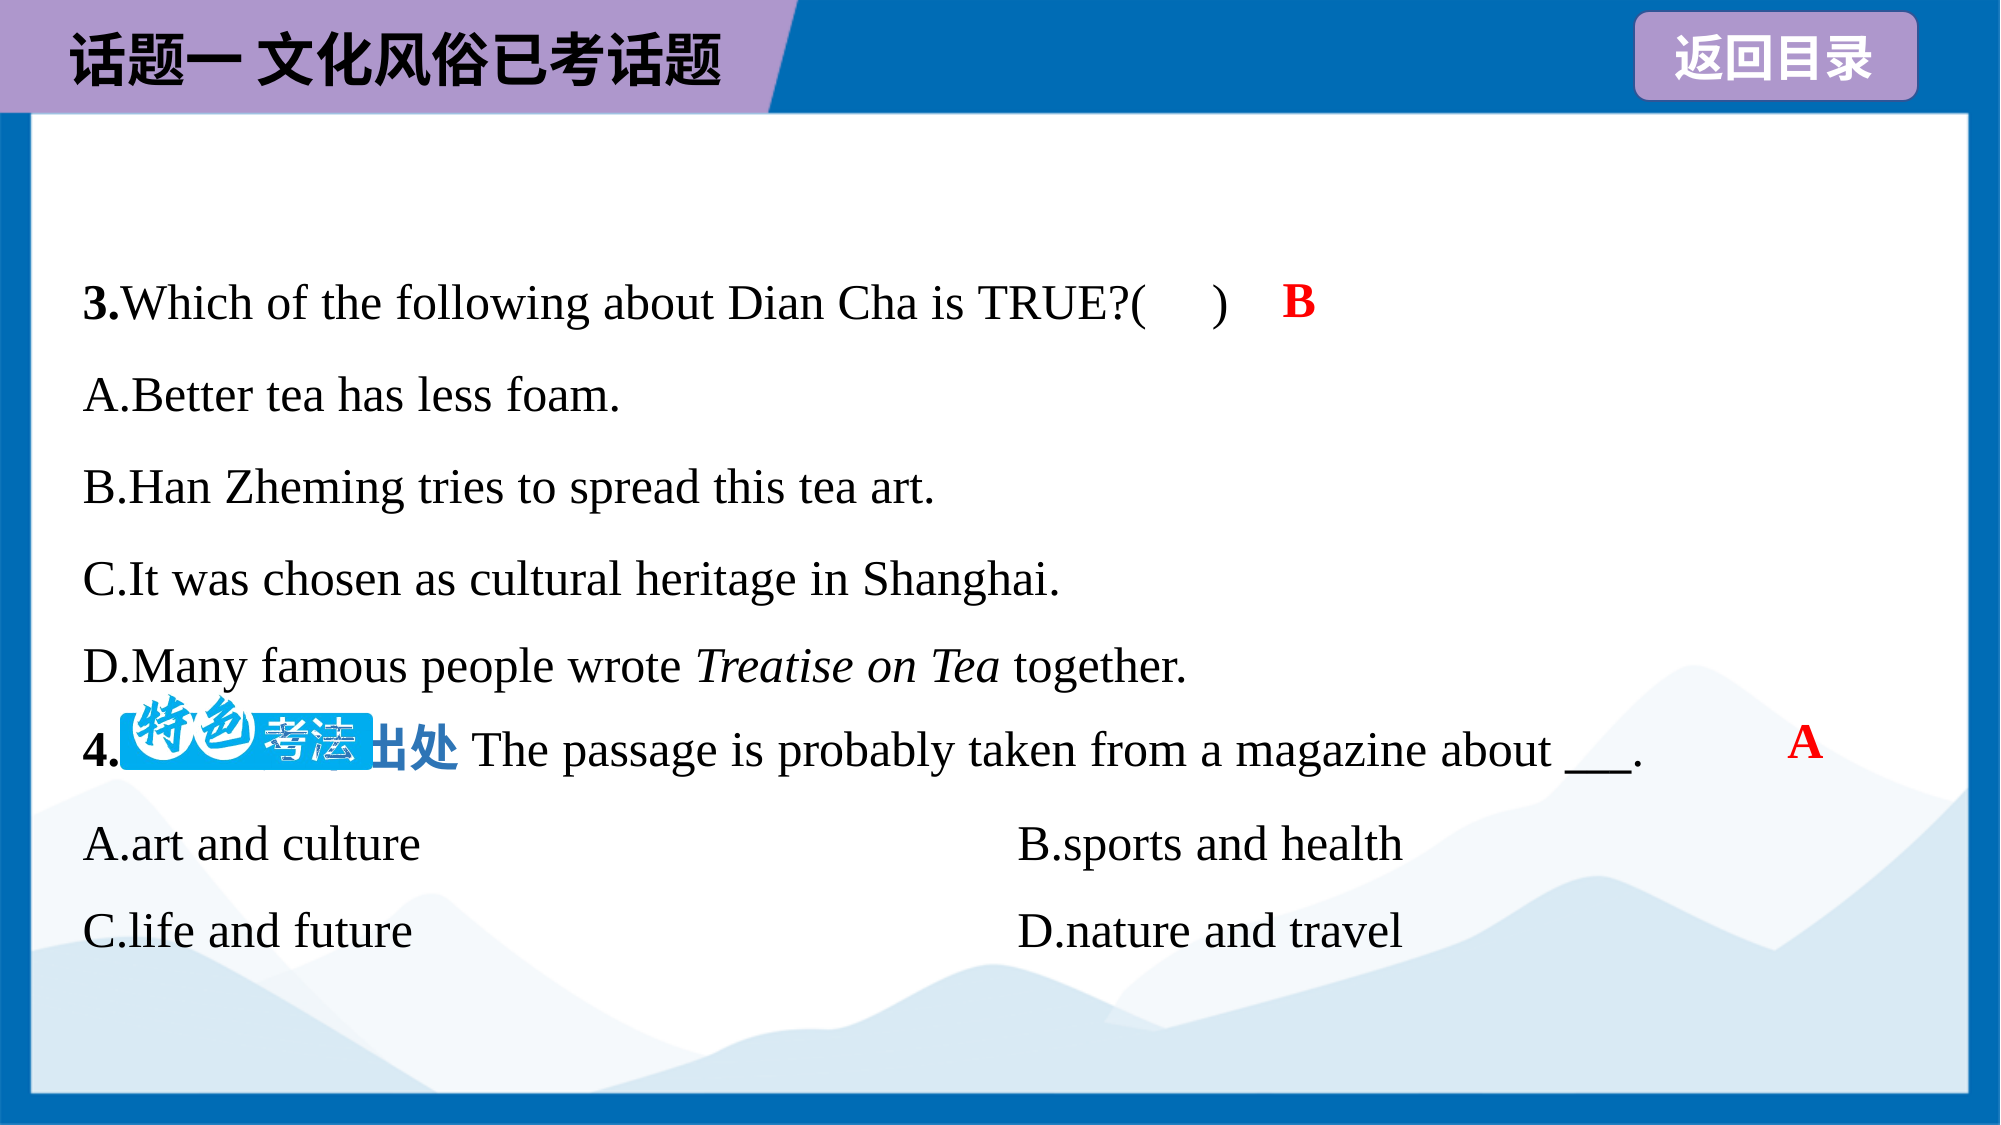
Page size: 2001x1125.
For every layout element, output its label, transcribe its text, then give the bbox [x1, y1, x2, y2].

text_box B [1264, 239, 1335, 319]
text_box 3.Which of the following about Dian Cha is TRUE?( ) [82, 241, 1917, 320]
text_box 4. 文章出处The passage is probably taken from a magazine about ___. [82, 689, 1917, 768]
text_box A.Better tea has less foam. B.Han Zheming tries to spread this tea art. C.It was chosen as cultural heritage in Shanghai. D.Many famous people wrote Treatise on Tea together. [82, 330, 1917, 683]
text_box A.art and culture B.sports and health C.life and future D.nature and travel [82, 778, 1917, 948]
picture [0, 0, 2000, 1125]
text_box A [1769, 681, 1842, 760]
